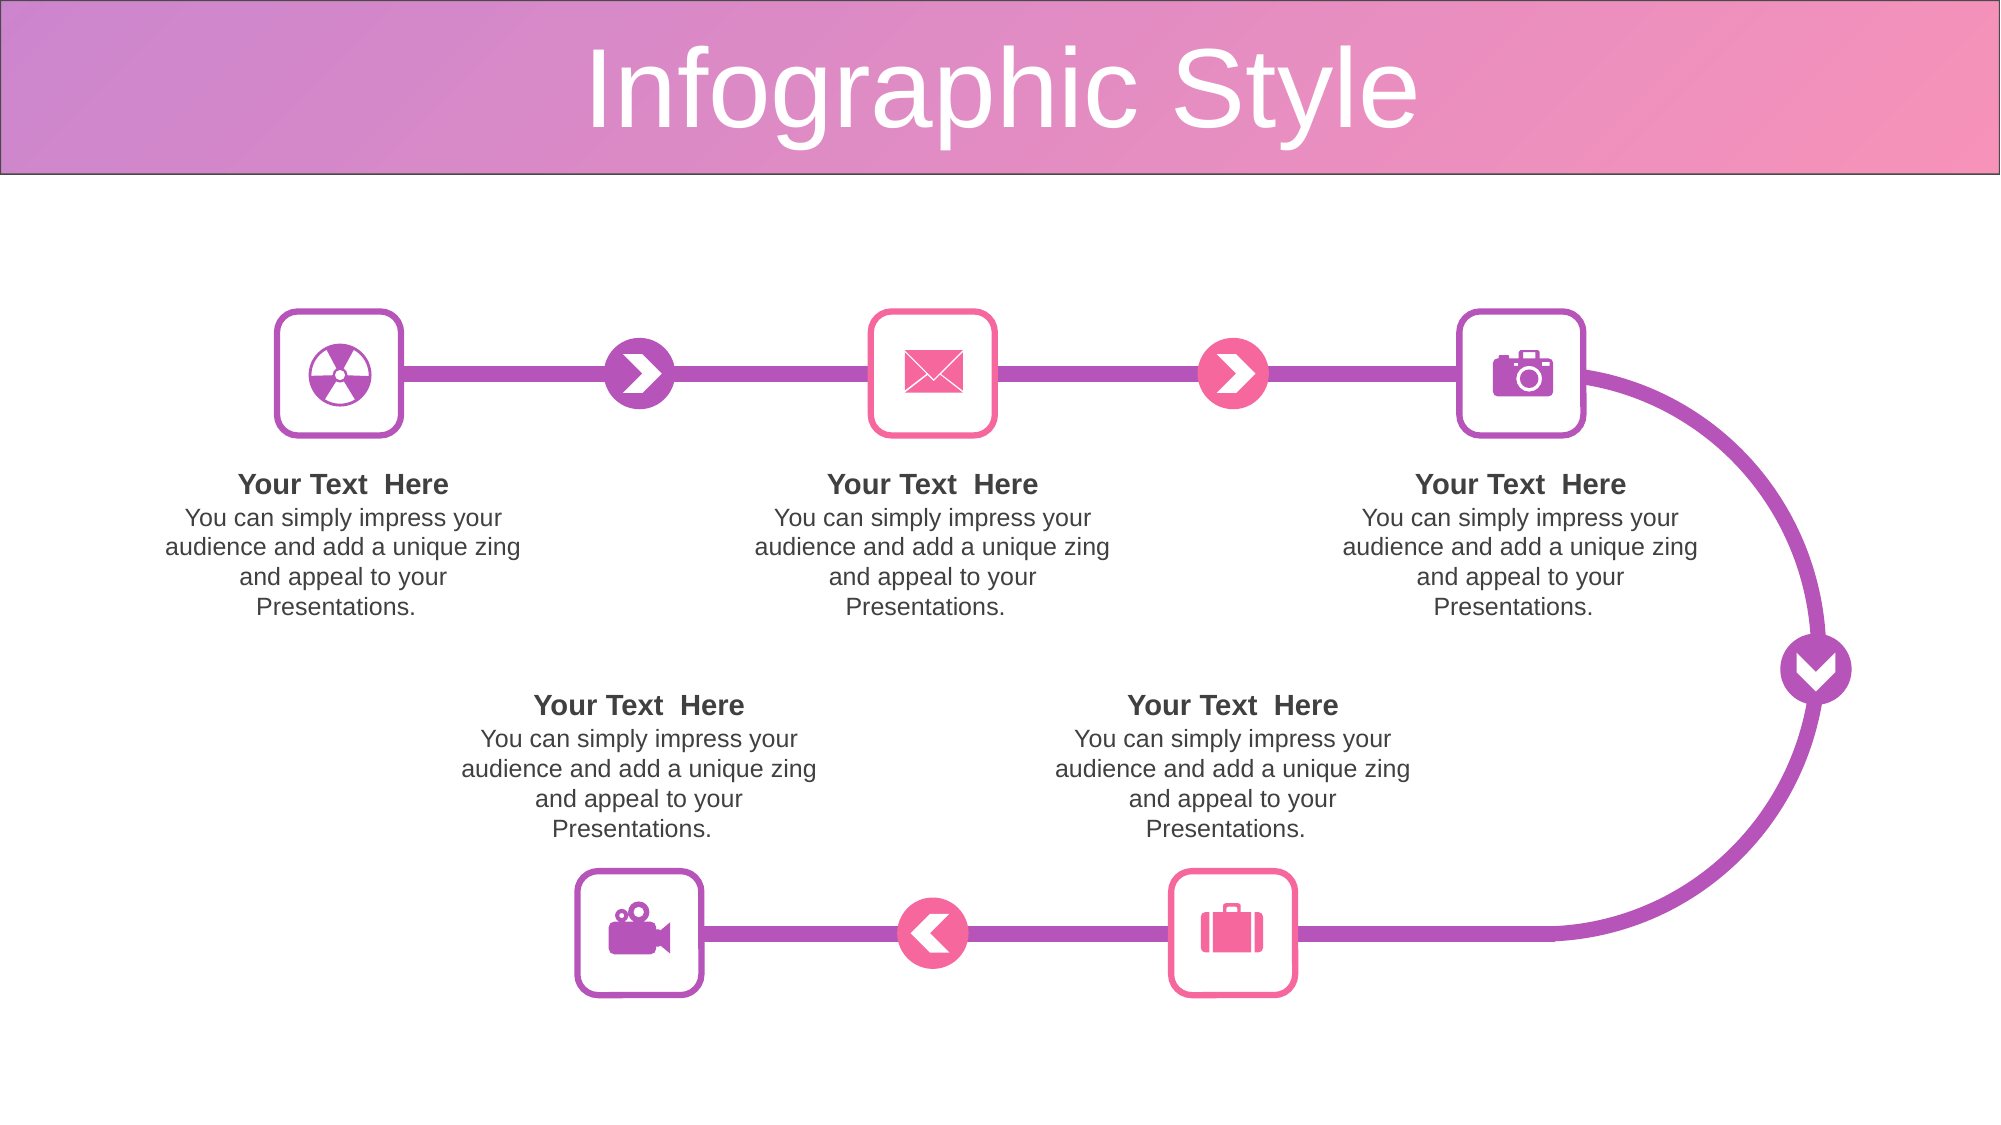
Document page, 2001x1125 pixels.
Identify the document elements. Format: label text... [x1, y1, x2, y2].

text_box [322, 366, 1827, 942]
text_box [603, 337, 676, 410]
text_box [1458, 310, 1585, 366]
text_box [576, 942, 703, 997]
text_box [1037, 679, 1429, 852]
text_box [307, 342, 372, 403]
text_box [1325, 457, 1716, 630]
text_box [737, 457, 1128, 630]
text_box [869, 310, 996, 366]
text_box [1199, 942, 1265, 954]
text_box [1491, 349, 1555, 366]
text_box [902, 349, 966, 366]
text_box [1170, 942, 1297, 997]
text_box [607, 942, 672, 956]
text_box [148, 457, 539, 630]
list Infographic Style [53, 31, 1952, 151]
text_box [1197, 337, 1269, 410]
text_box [444, 679, 835, 852]
text_box [275, 310, 403, 437]
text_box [1780, 633, 1852, 705]
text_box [897, 897, 969, 969]
